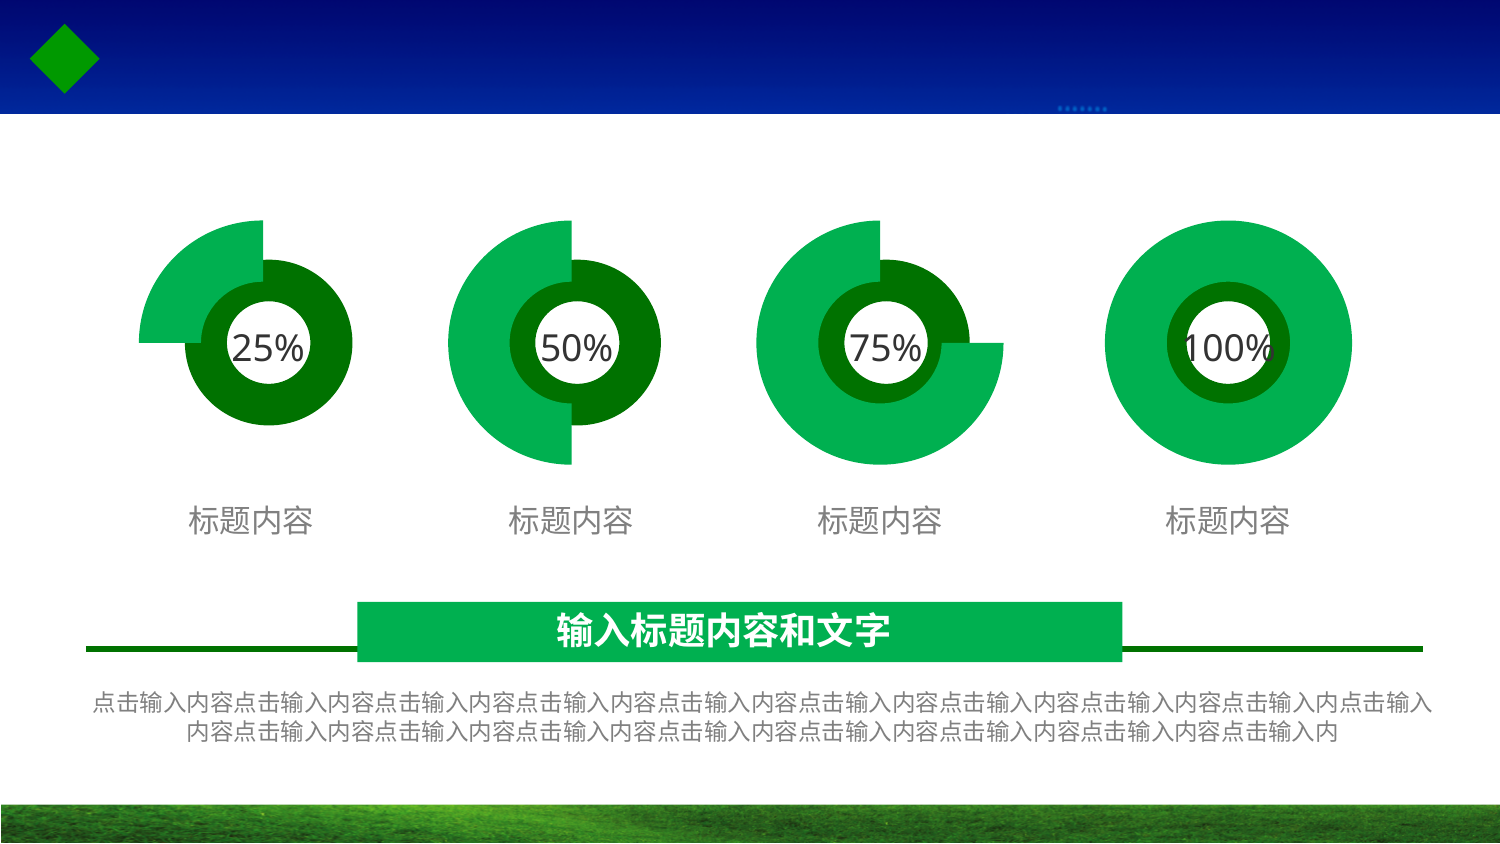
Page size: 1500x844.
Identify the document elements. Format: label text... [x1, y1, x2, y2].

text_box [756, 220, 1004, 465]
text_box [448, 220, 661, 465]
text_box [1104, 220, 1353, 465]
picture [0, 805, 1500, 844]
text_box 标题内容 [1154, 495, 1303, 544]
picture [0, 0, 1500, 114]
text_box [85, 601, 1423, 663]
text_box 点击输入内容点击输入内容点击输入内容点击输入内容点击输入内容点击输入内容点击输入内容点击输入内容点击输入内点击输入内容点击输入内容点击输入内容点击输入内容点击输入内容点击输入内容点击输入内容点击输入内容点击输入内 [75, 682, 1450, 751]
text_box 标题内容 [497, 495, 646, 544]
text_box 标题内容 [177, 495, 326, 544]
text_box 标题内容 [806, 495, 954, 544]
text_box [138, 220, 353, 426]
